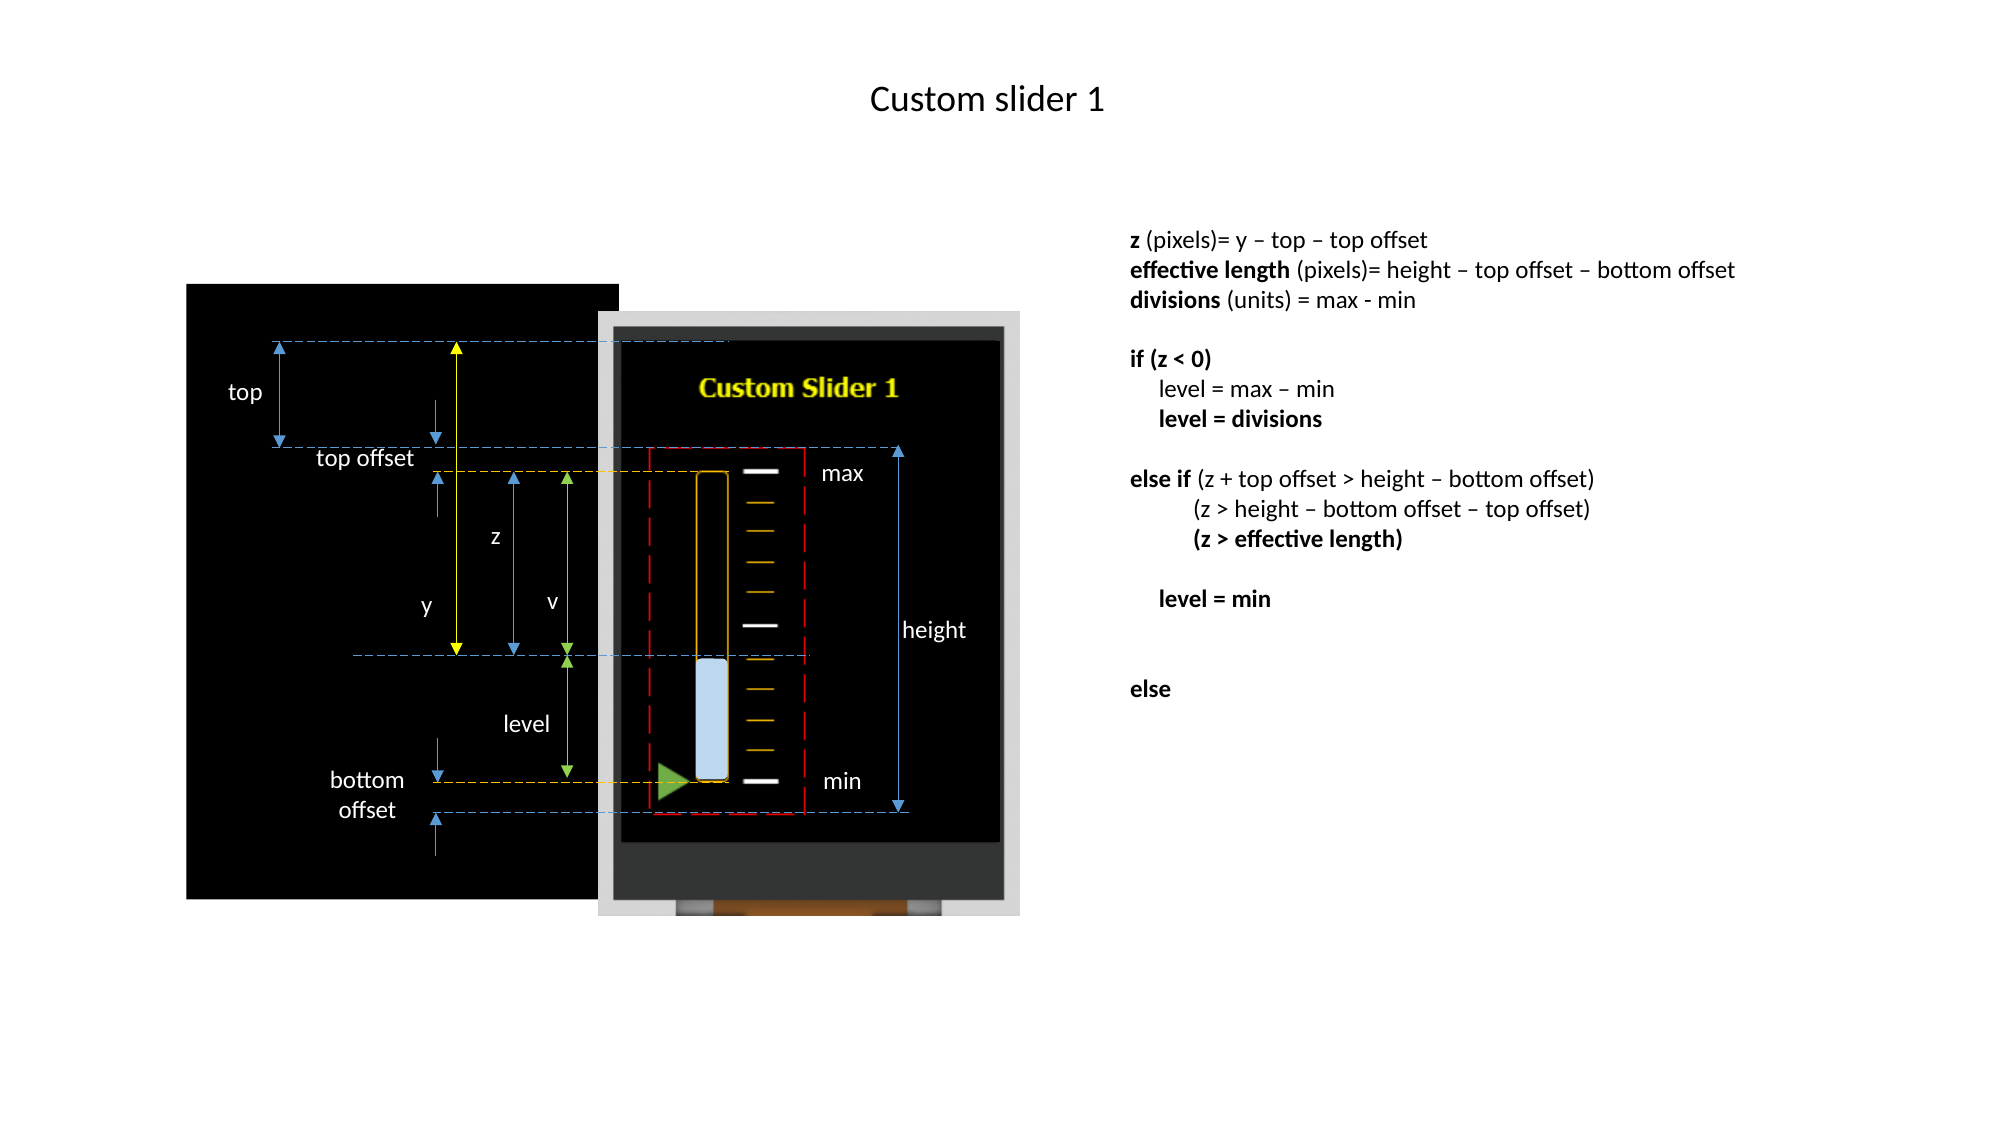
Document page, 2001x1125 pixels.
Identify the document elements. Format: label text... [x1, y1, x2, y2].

text_box Custom slider 1 [834, 62, 1141, 132]
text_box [175, 283, 1020, 916]
